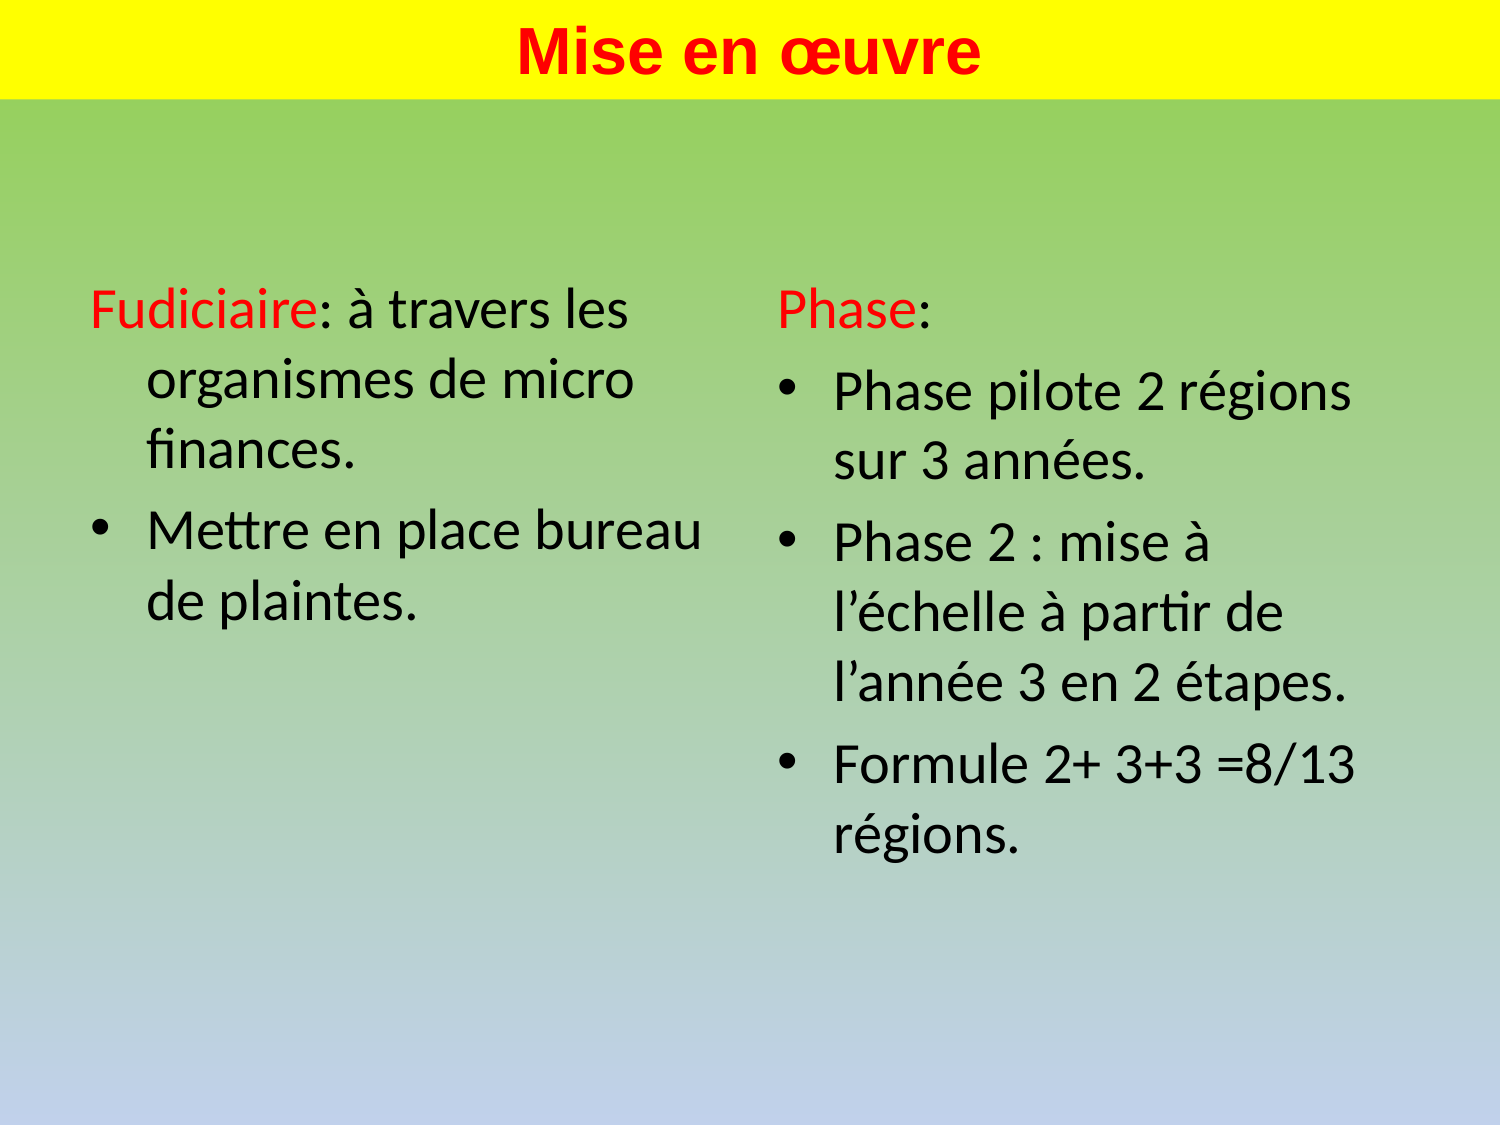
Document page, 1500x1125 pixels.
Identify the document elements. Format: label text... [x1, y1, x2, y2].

list Phase: Phase pilote 2 régions sur 3 années. Phase 2 : mise à l’échelle à partir de l’année 3 en 2 étapes. Formule 2+ 3+3 =8/13 régions. [762, 262, 1425, 1005]
title Mise en œuvre [0, 0, 1500, 100]
list Fudiciaire: à travers les organismes de micro finances. Mettre en place bureau de plaintes. [75, 262, 738, 1005]
